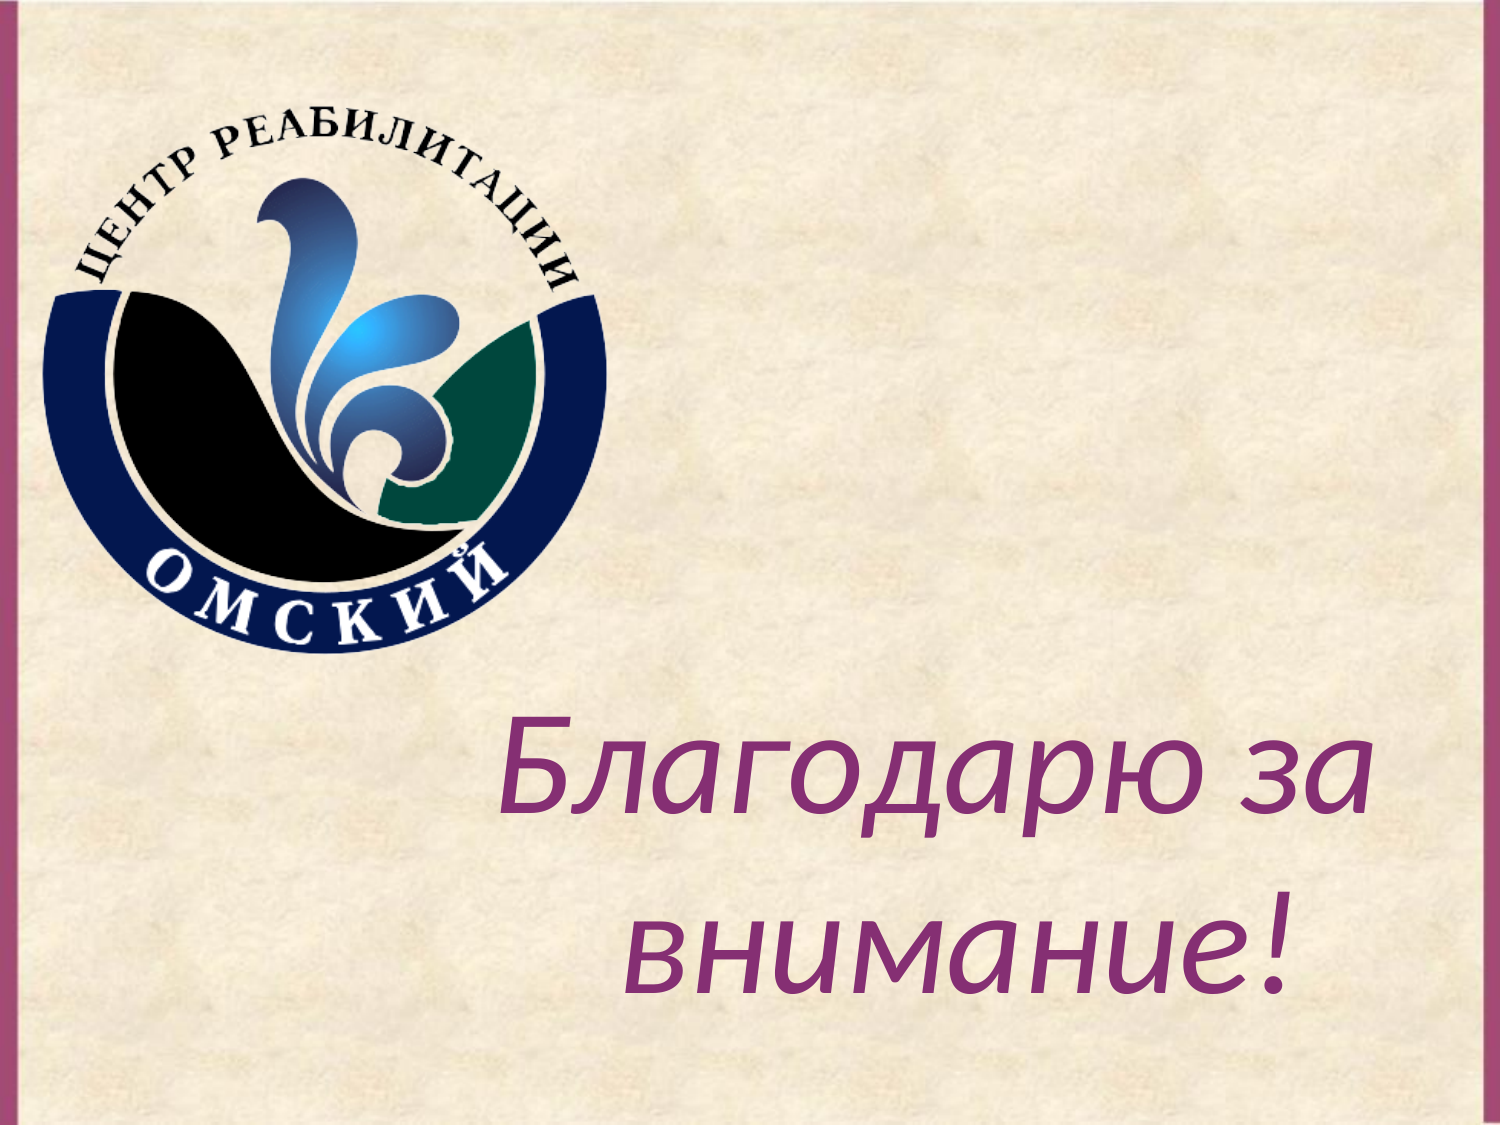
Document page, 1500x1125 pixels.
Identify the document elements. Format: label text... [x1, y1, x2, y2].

picture [0, 0, 1500, 1125]
list Благодарю за внимание! [372, 656, 1500, 1083]
